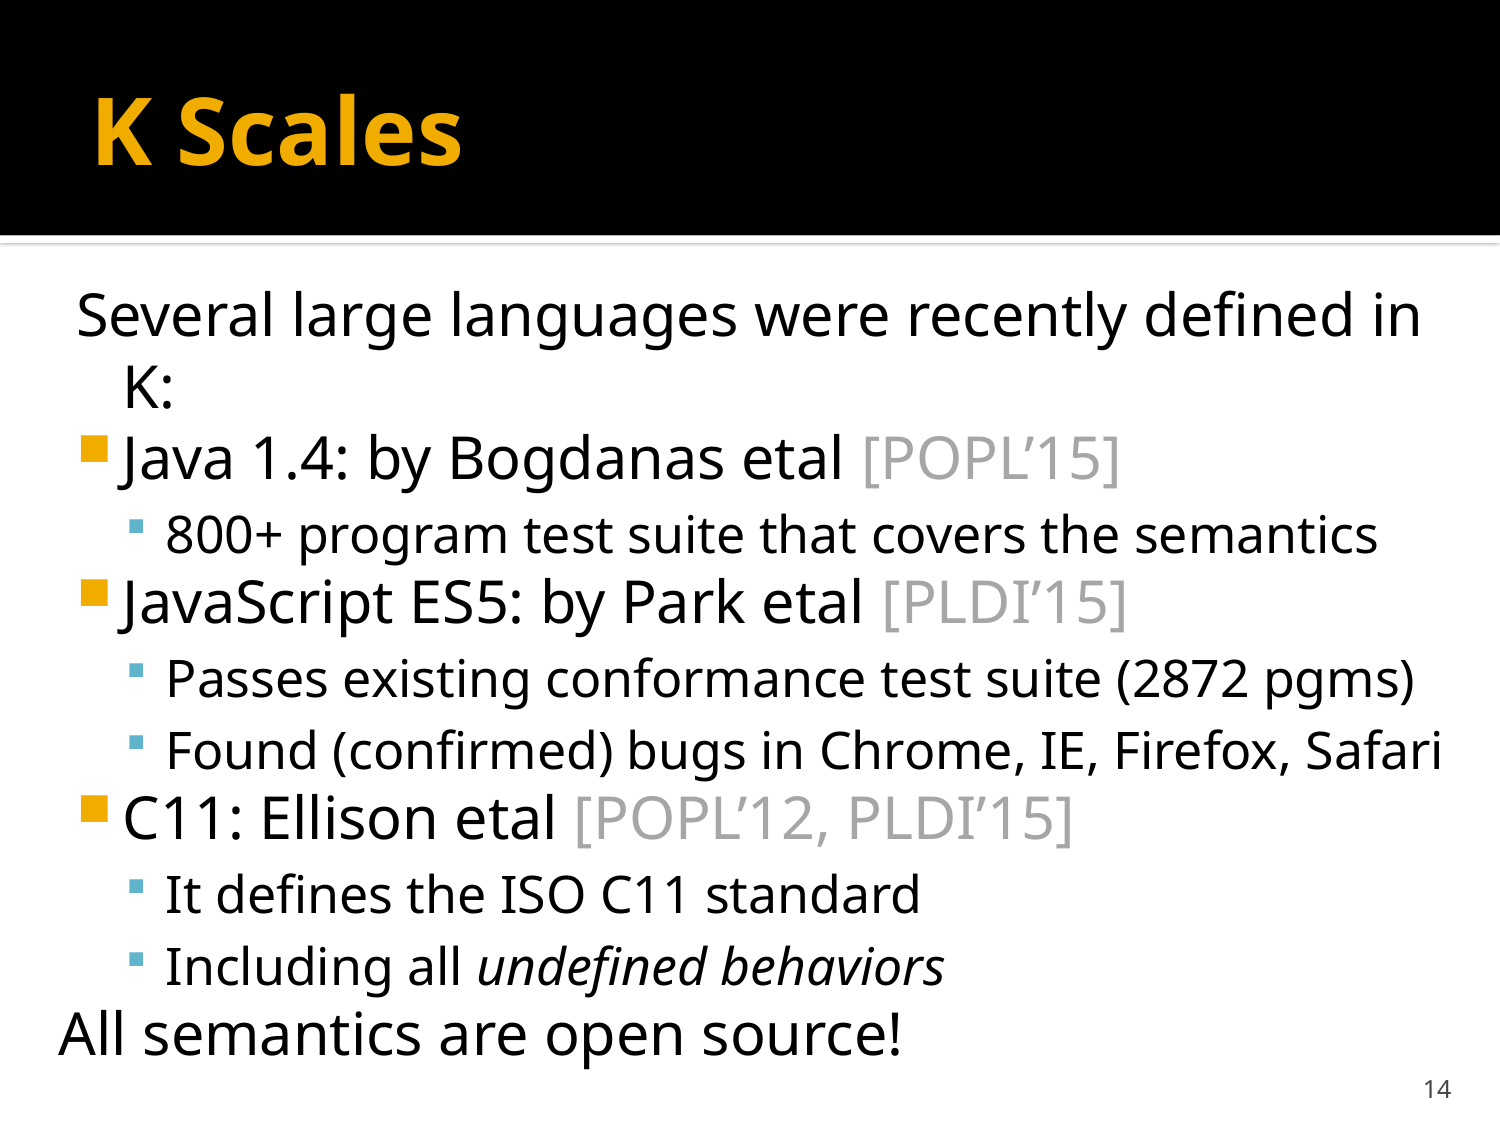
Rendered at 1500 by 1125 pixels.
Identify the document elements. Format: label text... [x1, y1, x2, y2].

slide_number 14 [1345, 1062, 1467, 1108]
title K Scales [75, 25, 1425, 231]
list Several large languages were recently defined in K: Java 1.4: by Bogdanas etal [POPL’15] 800+ program test suite that covers the semantics JavaScript ES5: by Park etal [PLDI’15] Passes existing conformance test suite (2872 pgms) Found (confirmed) bugs in Chrome, IE, Firefox, Safari C11: Ellison etal [POPL’12, PLDI’15] It defines the ISO C11 standard Including all undefined behaviors All semantics are open source! [50, 262, 1488, 1125]
